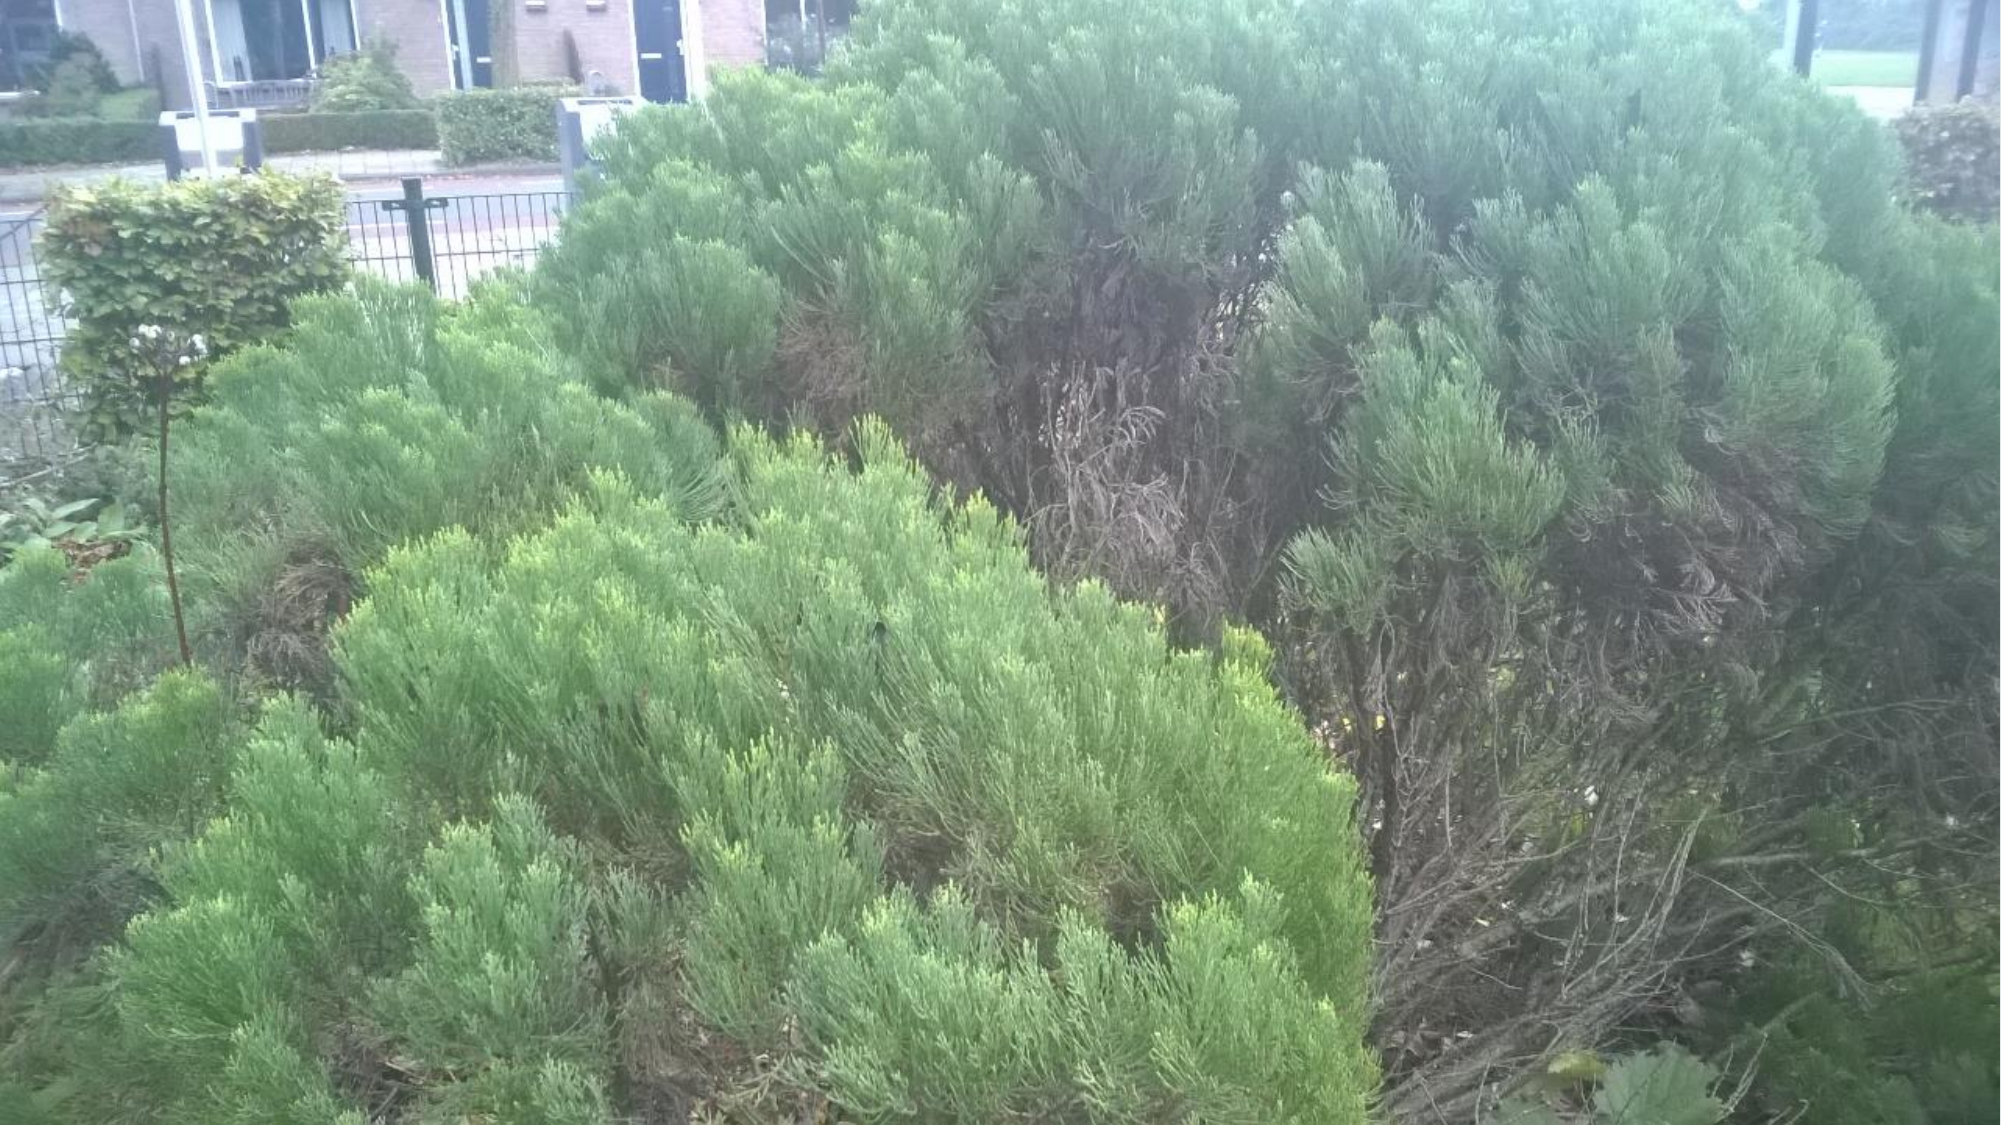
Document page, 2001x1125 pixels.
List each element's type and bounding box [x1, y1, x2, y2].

list [0, 0, 2000, 1125]
